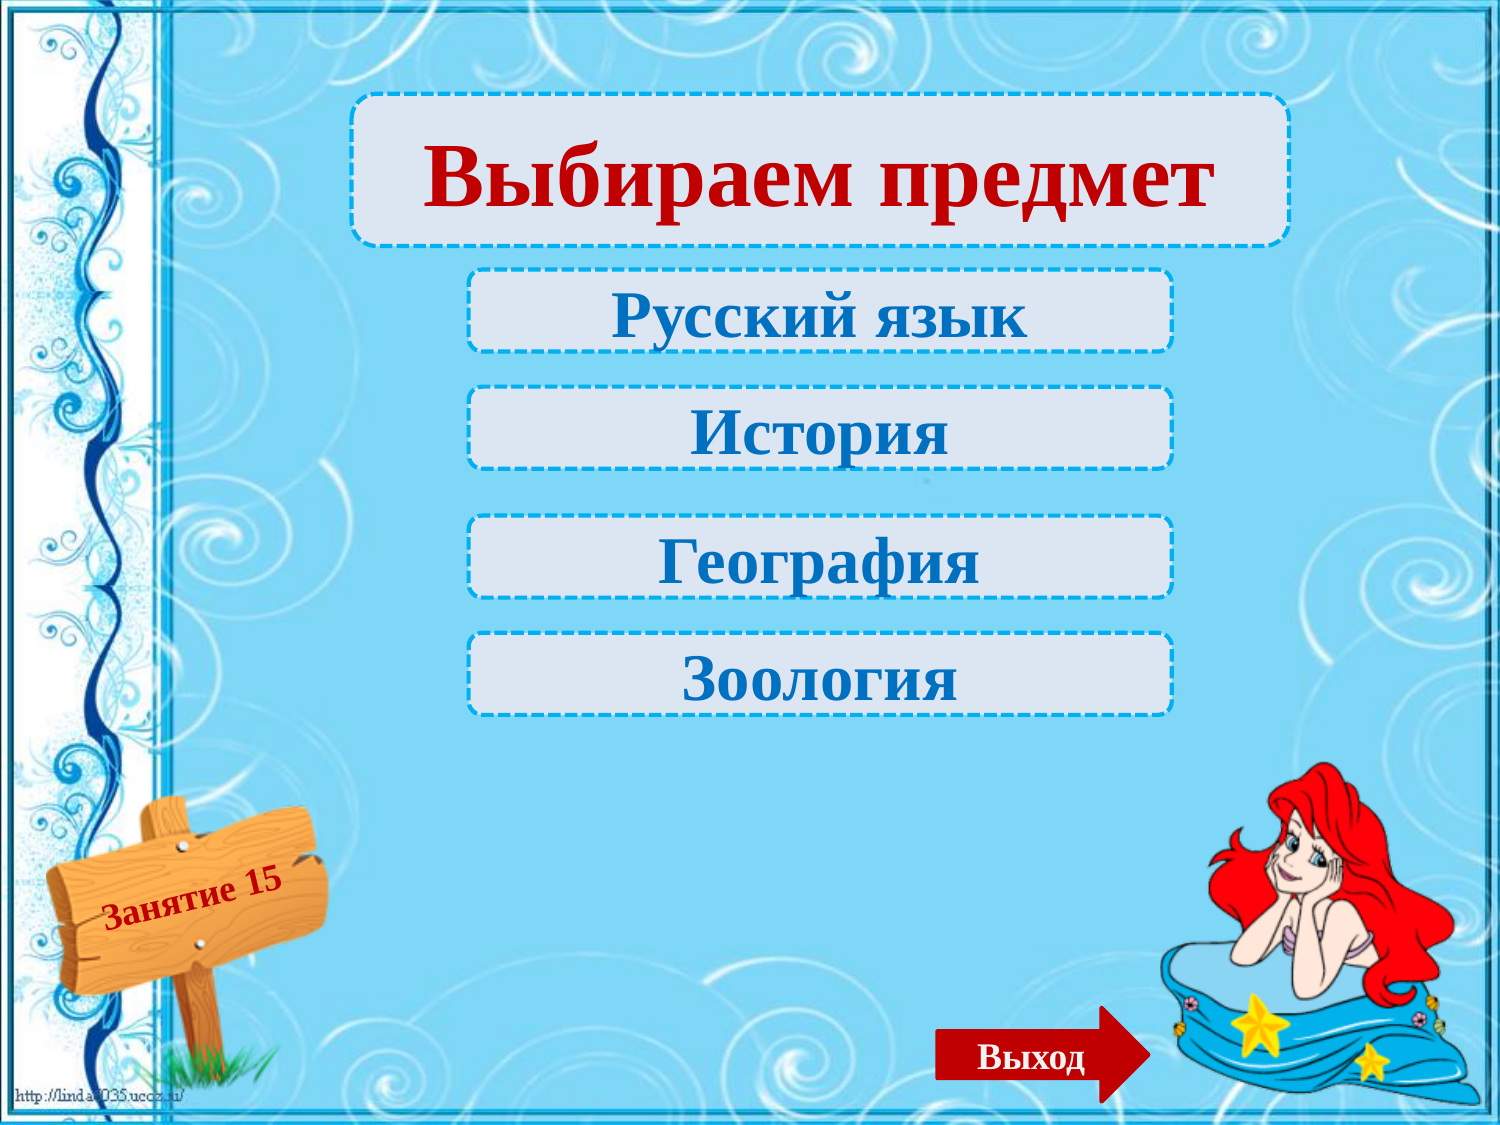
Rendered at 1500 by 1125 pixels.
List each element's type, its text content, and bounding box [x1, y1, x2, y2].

text_box Выход [935, 1005, 1151, 1104]
text_box Выбираем предмет [349, 91, 1292, 249]
text_box Русский язык [466, 267, 1174, 354]
text_box Зоология [466, 630, 1174, 717]
text_box География [466, 513, 1174, 600]
text_box История [466, 384, 1174, 471]
picture [0, 0, 1500, 1125]
